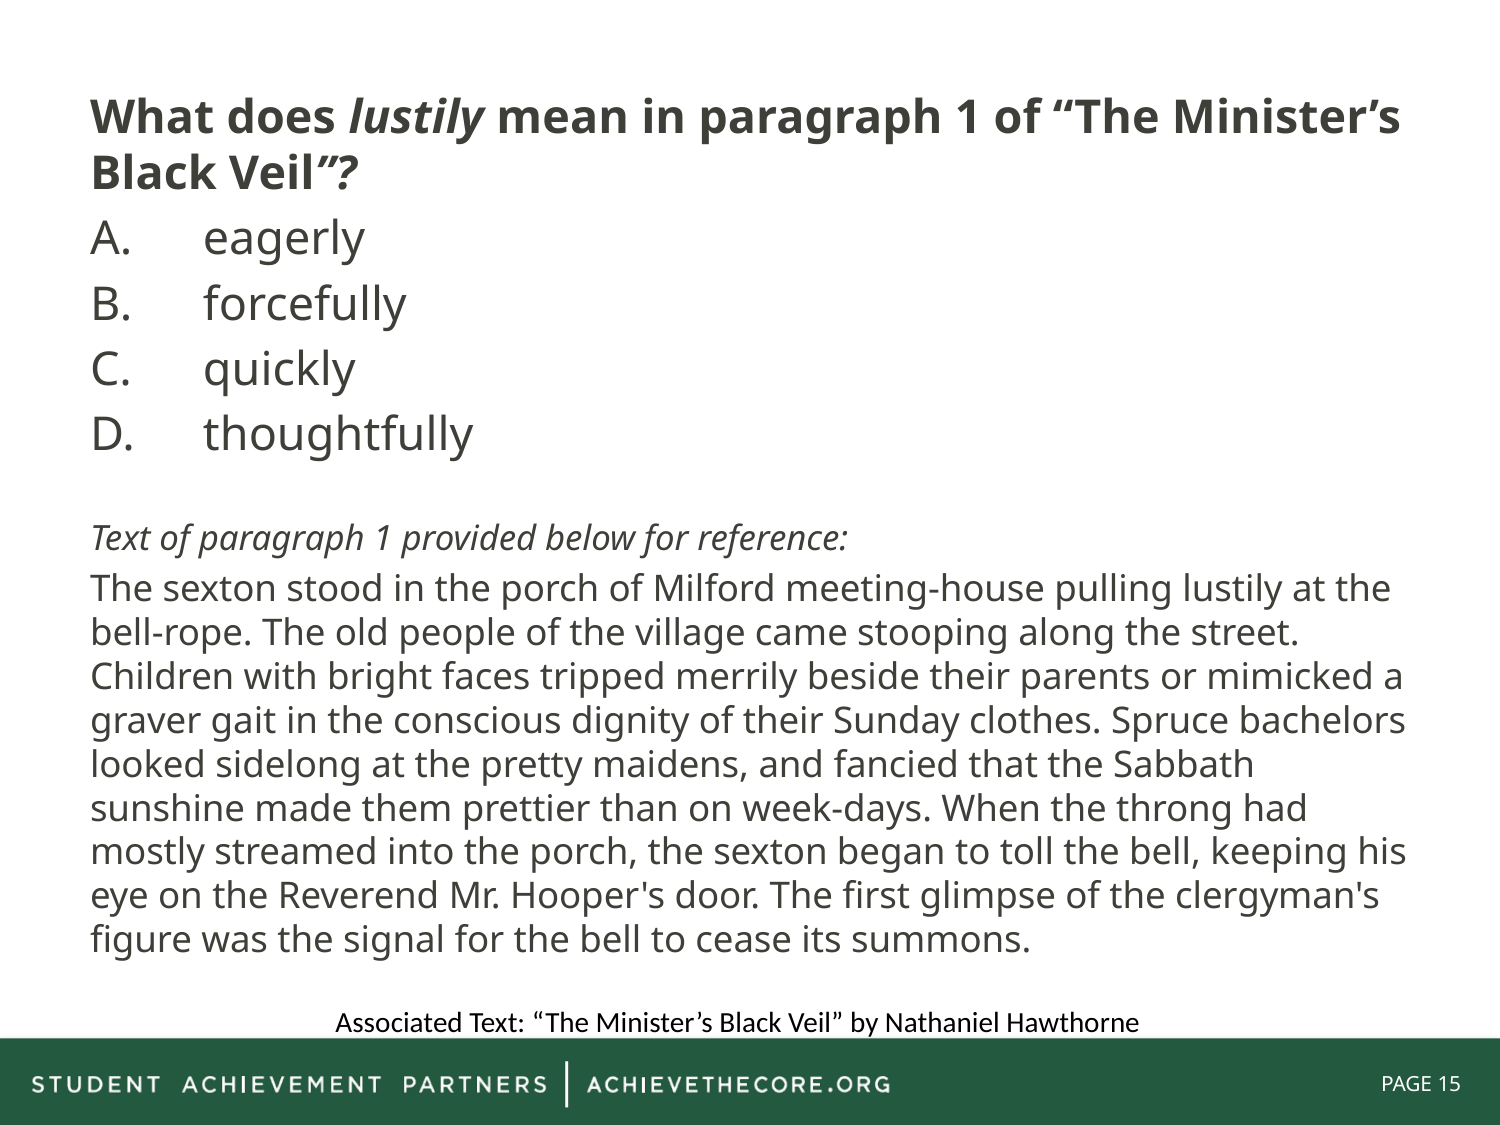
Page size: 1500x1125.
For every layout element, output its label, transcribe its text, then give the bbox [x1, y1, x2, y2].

list What does lustily mean in paragraph 1 of “The Minister’s Black Veil”? eagerly forcefully quickly thoughtfully Text of paragraph 1 provided below for reference: The sexton stood in the porch of Milford meeting-house pulling lustily at the bell-rope. The old people of the village came stooping along the street. Children with bright faces tripped merrily beside their parents or mimicked a graver gait in the conscious dignity of their Sunday clothes. Spruce bachelors looked sidelong at the pretty maidens, and fancied that the Sabbath sunshine made them prettier than on week-days. When the throng had mostly streamed into the porch, the sexton began to toll the bell, keeping his eye on the Reverend Mr. Hooper's door. The first glimpse of the clergyman's figure was the signal for the bell to cease its summons. [75, 78, 1425, 1005]
text_box Associated Text: “The Minister’s Black Veil” by Nathaniel Hawthorne [75, 996, 1401, 1047]
